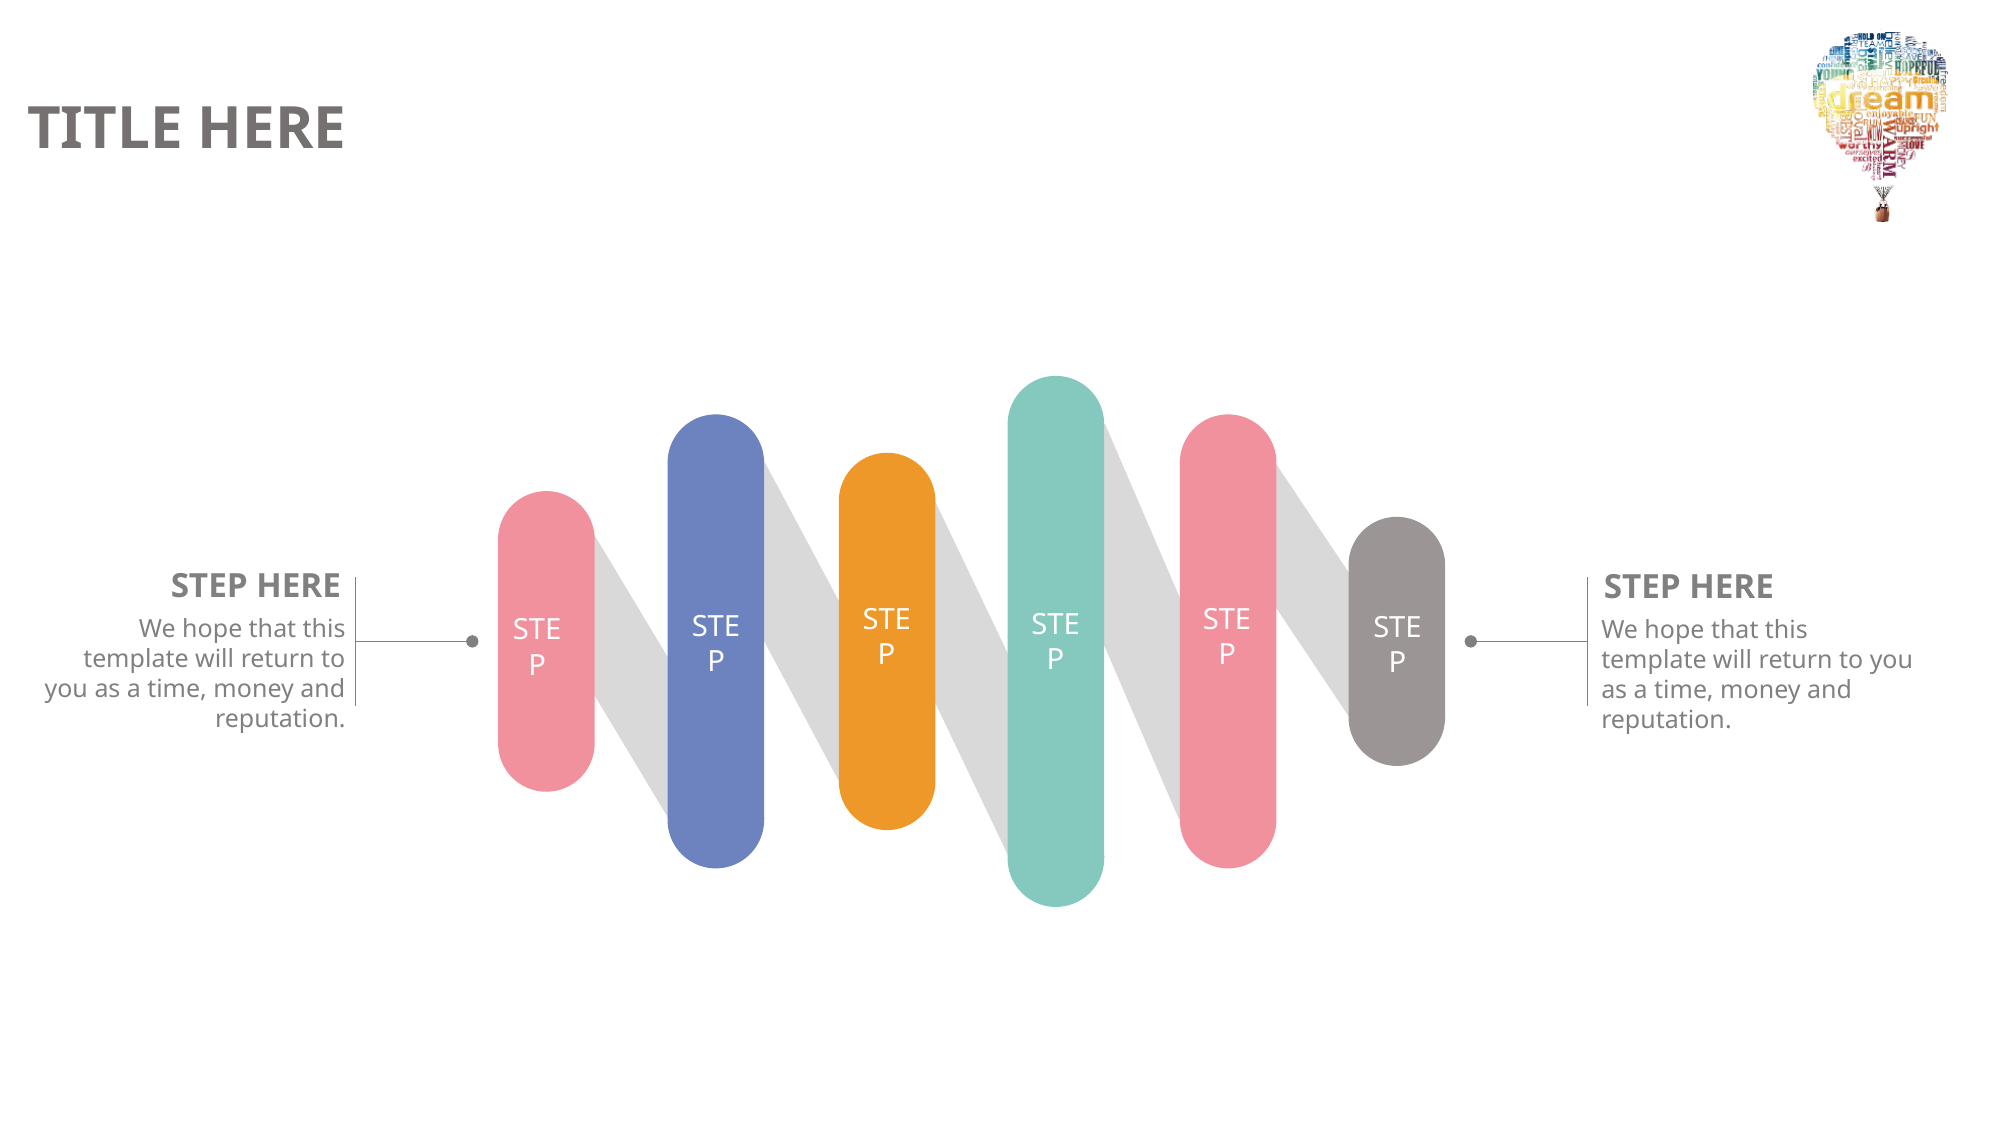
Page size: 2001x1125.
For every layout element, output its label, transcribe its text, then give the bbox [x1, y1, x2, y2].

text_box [1581, 564, 1984, 785]
text_box [1196, 858, 1260, 870]
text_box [366, 577, 473, 706]
text_box [685, 413, 747, 424]
text_box [684, 858, 748, 870]
text_box [1197, 413, 1259, 424]
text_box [1470, 577, 1581, 706]
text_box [21, 563, 366, 784]
text_box STEP [489, 525, 498, 766]
text_box [1006, 858, 1106, 909]
text_box [1006, 374, 1106, 424]
picture [1811, 29, 1948, 222]
text_box TITLE HERE [12, 82, 487, 168]
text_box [498, 424, 1446, 858]
